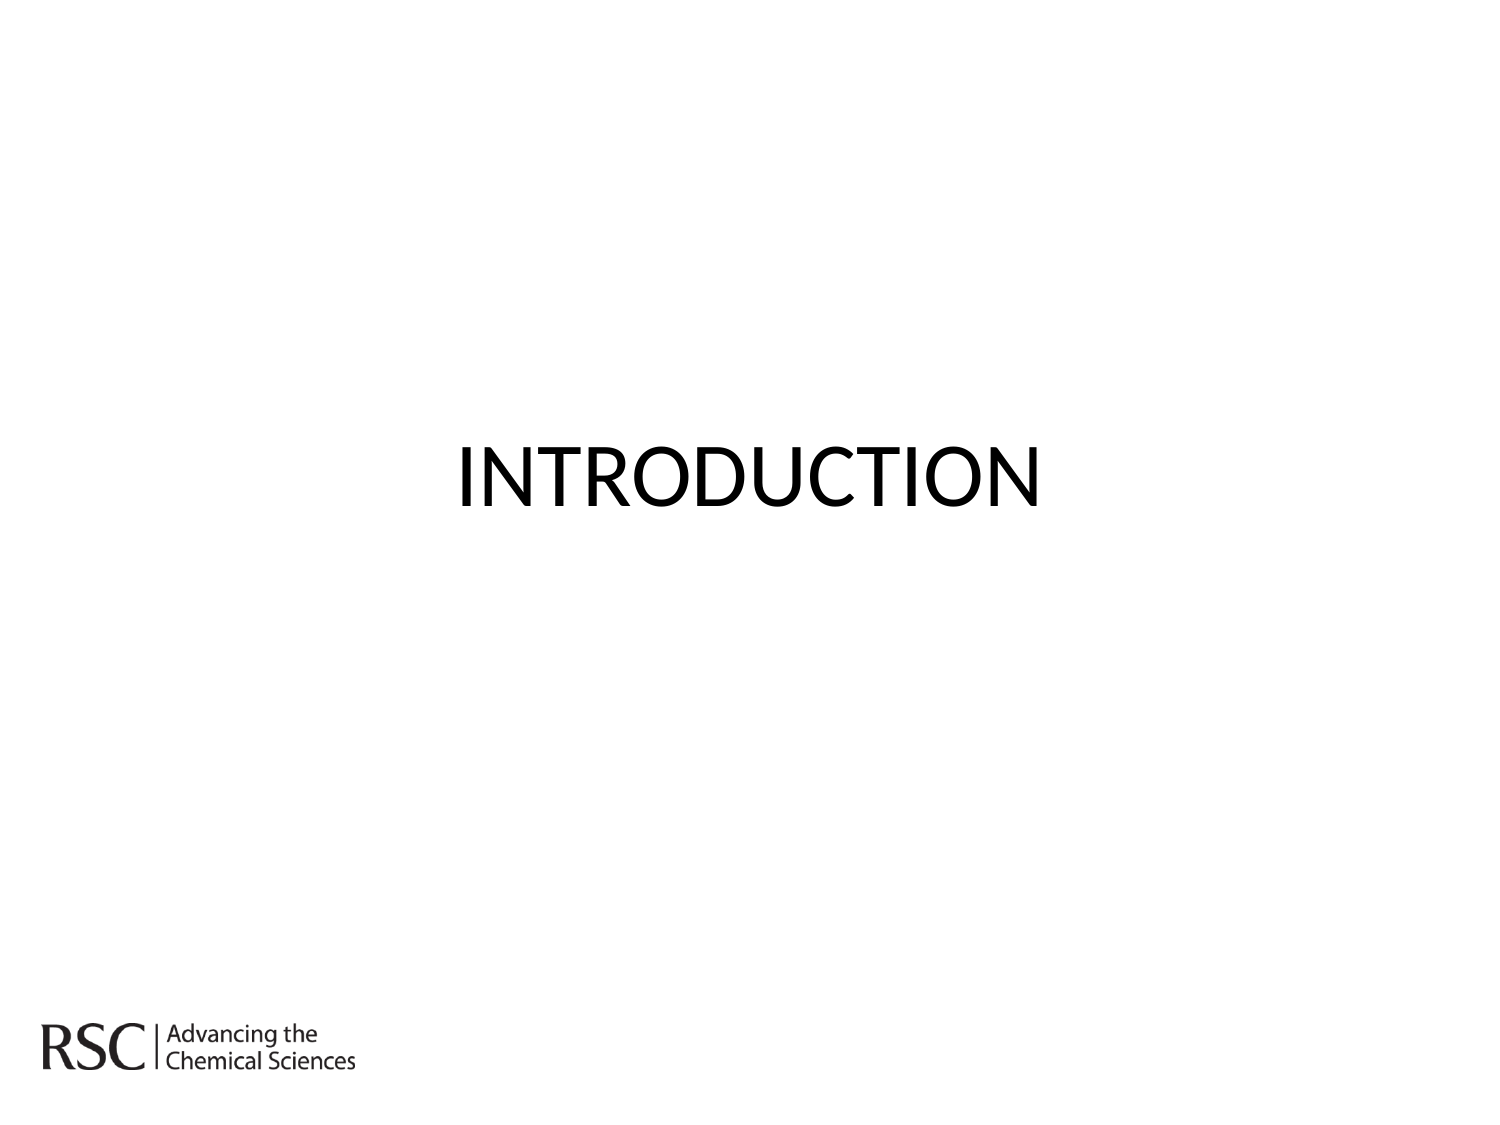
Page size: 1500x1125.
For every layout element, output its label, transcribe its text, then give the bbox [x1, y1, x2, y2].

title INTRODUCTION [112, 349, 1388, 591]
picture [41, 1022, 356, 1070]
